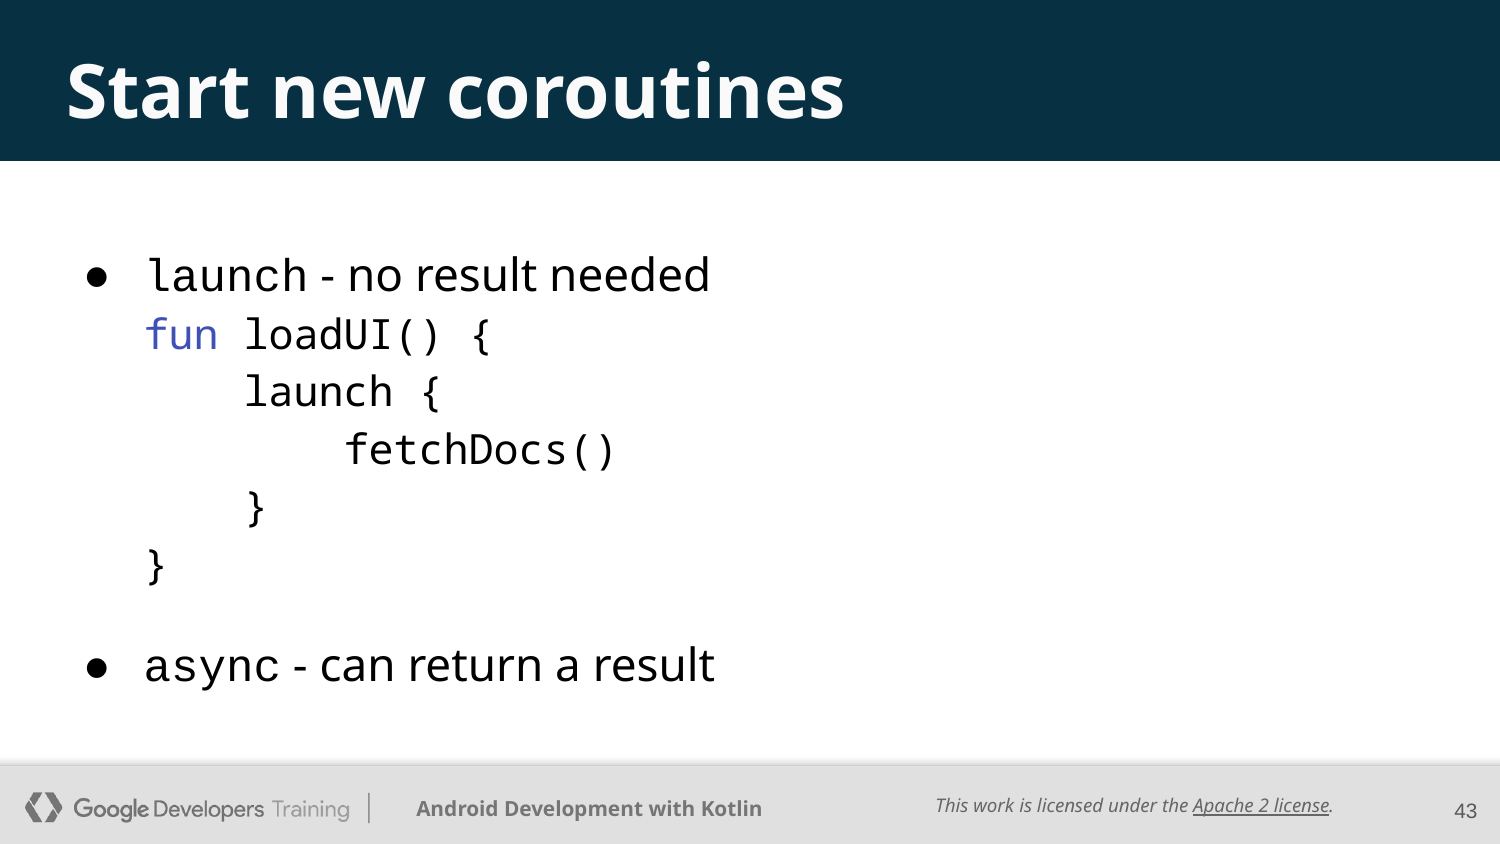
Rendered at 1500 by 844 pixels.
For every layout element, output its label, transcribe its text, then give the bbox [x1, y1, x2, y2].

list launch - no result needed fun loadUI() { launch { fetchDocs() } } async - can return a result [53, 202, 1452, 741]
slide_number ‹#› [1402, 777, 1493, 842]
picture [0, 161, 1500, 844]
title Start new coroutines [51, 28, 1449, 122]
